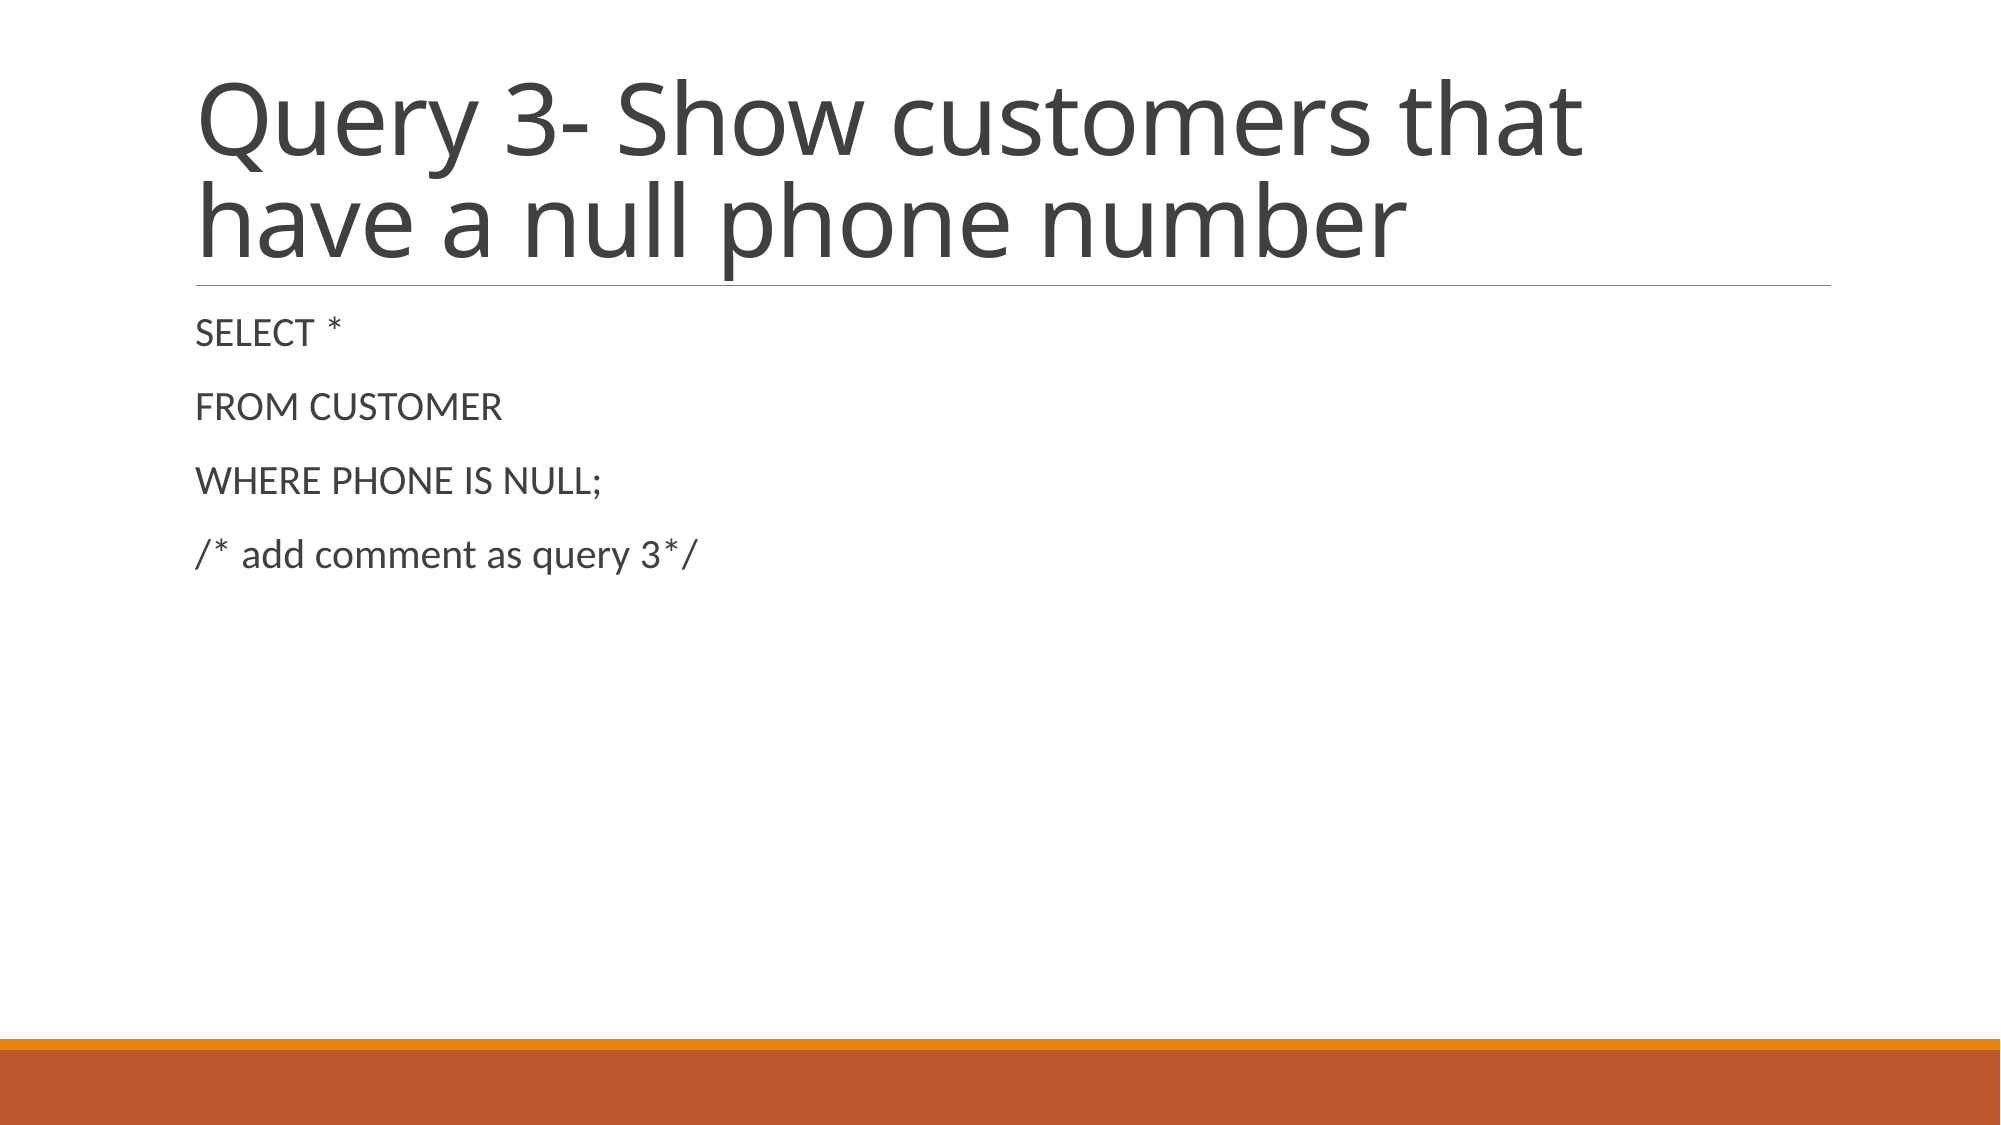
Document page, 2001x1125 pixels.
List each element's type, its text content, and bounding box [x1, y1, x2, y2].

list SELECT * FROM CUSTOMER WHERE PHONE IS NULL; /* add comment as query 3*/ [180, 302, 1830, 963]
title Query 3- Show customers that have a null phone number [180, 47, 1830, 285]
